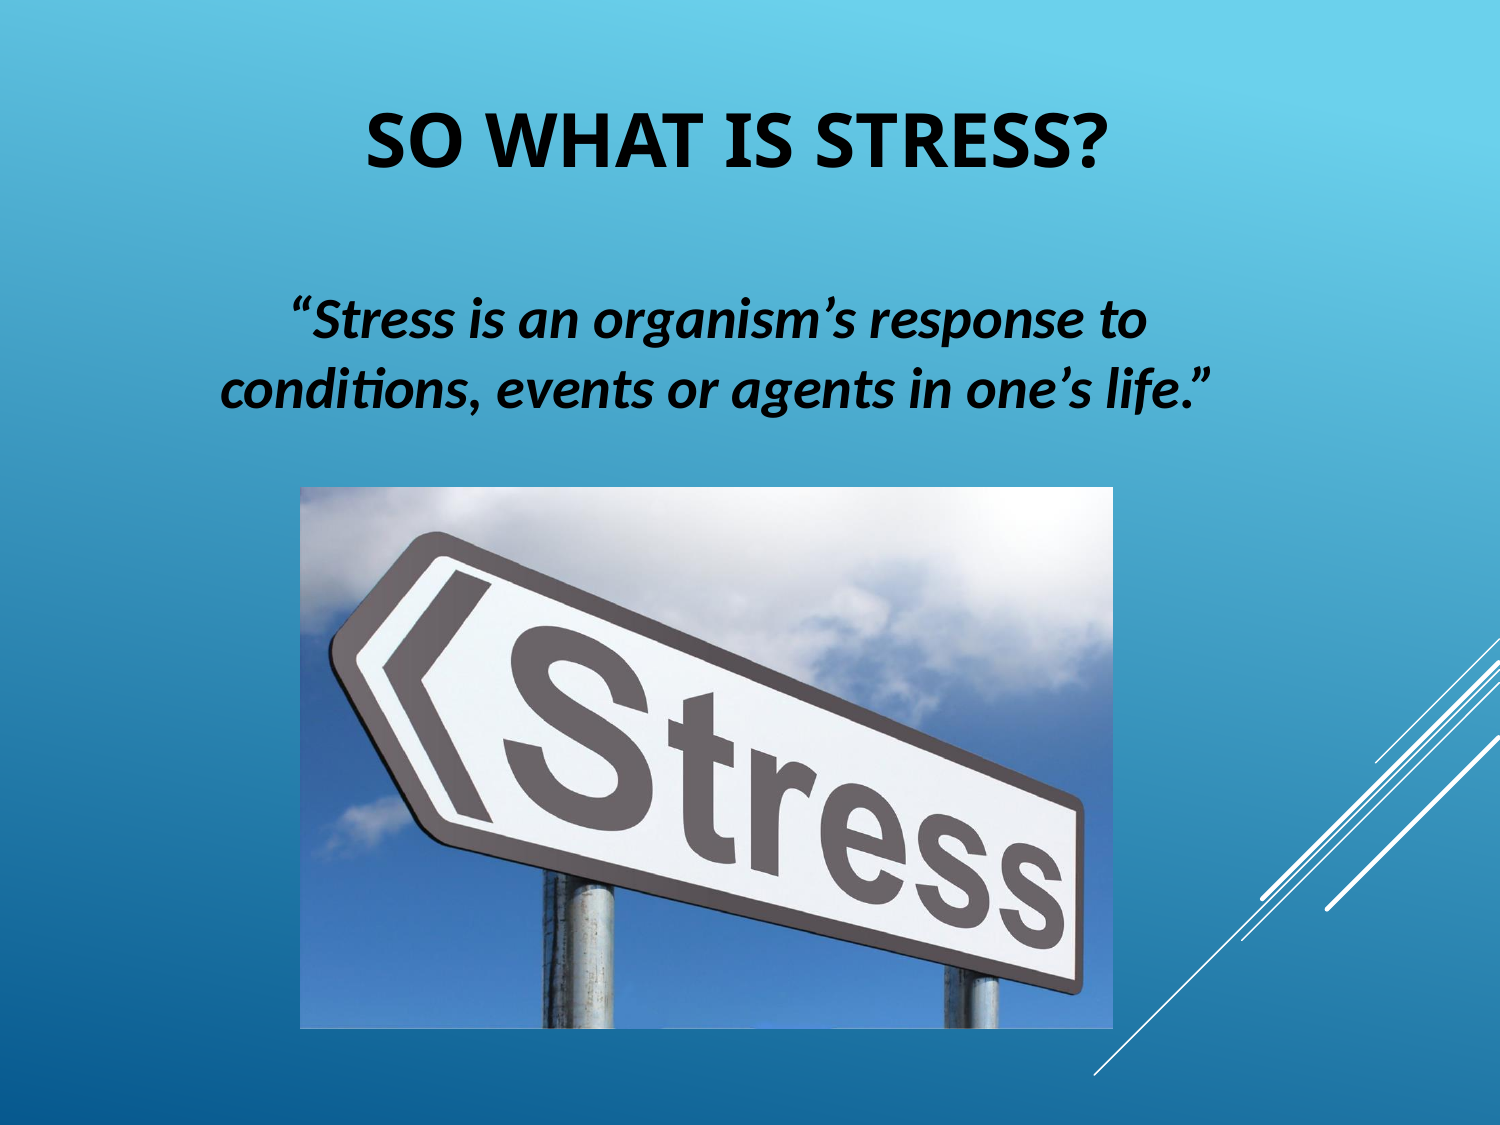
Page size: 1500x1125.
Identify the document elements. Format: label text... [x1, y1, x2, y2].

picture [299, 487, 1113, 1029]
list “Stress is an organism’s response to conditions, events or agents in one’s life.” [137, 237, 1300, 463]
title So What is Stress? [350, 12, 1163, 237]
